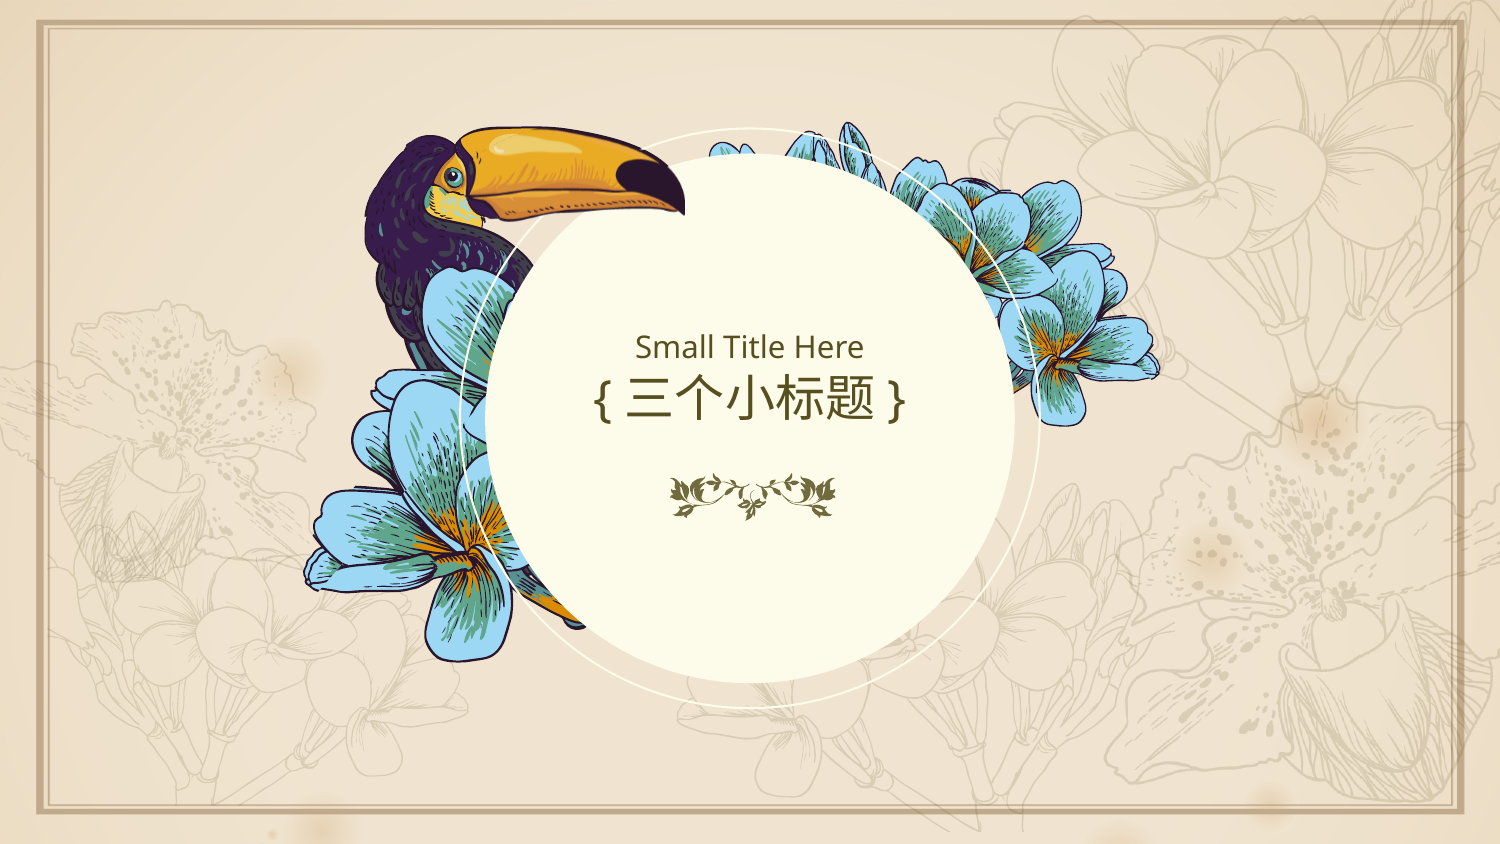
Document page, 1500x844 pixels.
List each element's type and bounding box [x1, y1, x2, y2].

picture [0, 0, 1500, 844]
text_box [669, 472, 837, 521]
text_box [459, 128, 1040, 709]
